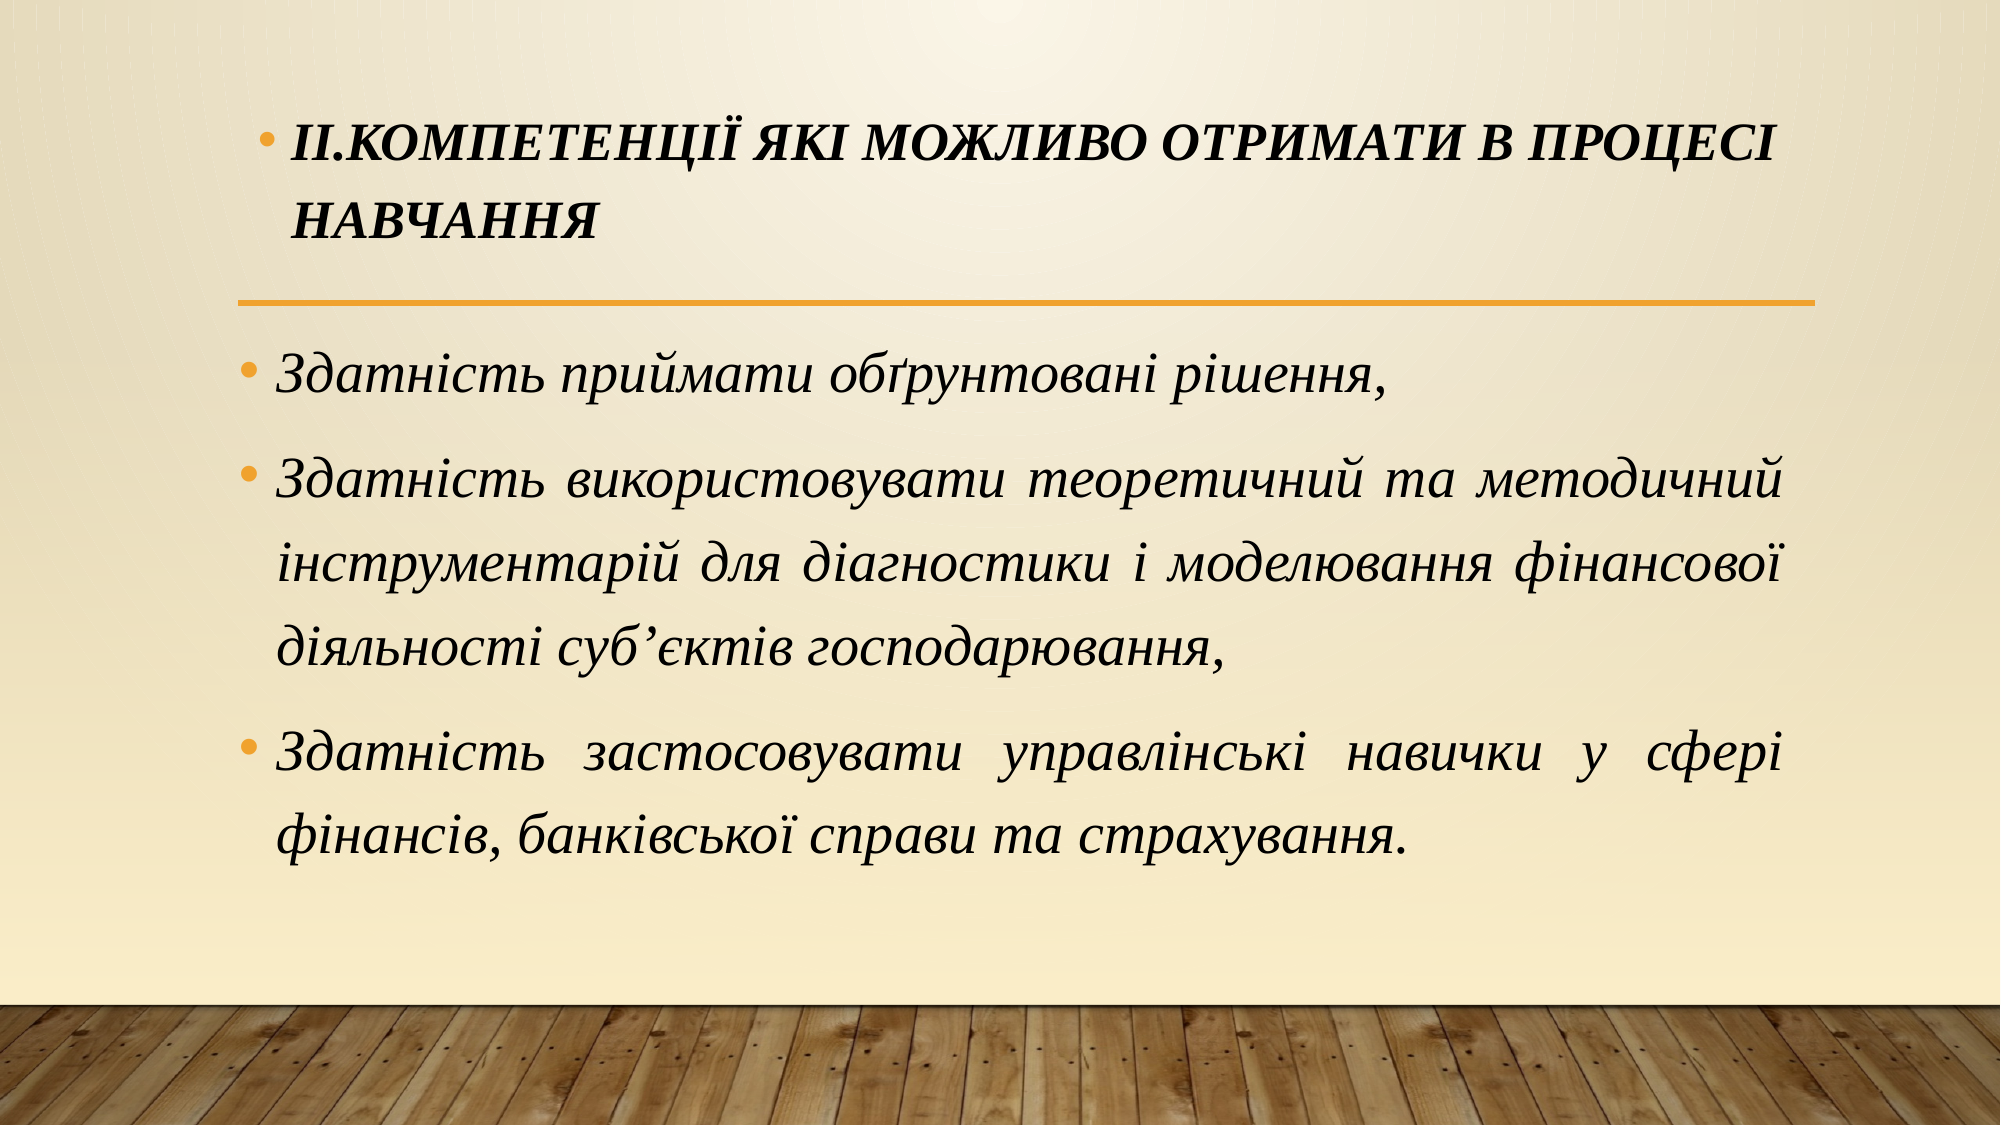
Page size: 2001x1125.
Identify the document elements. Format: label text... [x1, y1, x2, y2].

list Здатність приймати обґрунтовані рішення, Здатність використовувати теоретичний та методичний інструментарій для діагностики і моделювання фінансової діяльності суб’єктів господарювання, Здатність застосовувати управлінські навички у сфері фінансів, банківської справи та страхування. [223, 221, 1800, 788]
title ІІ.КОМПЕТЕНЦІЇ ЯКІ МОЖЛИВО ОТРИМАТИ В ПРОЦЕСІ НАВЧАННЯ [242, 86, 1819, 259]
picture [0, 1005, 2000, 1125]
